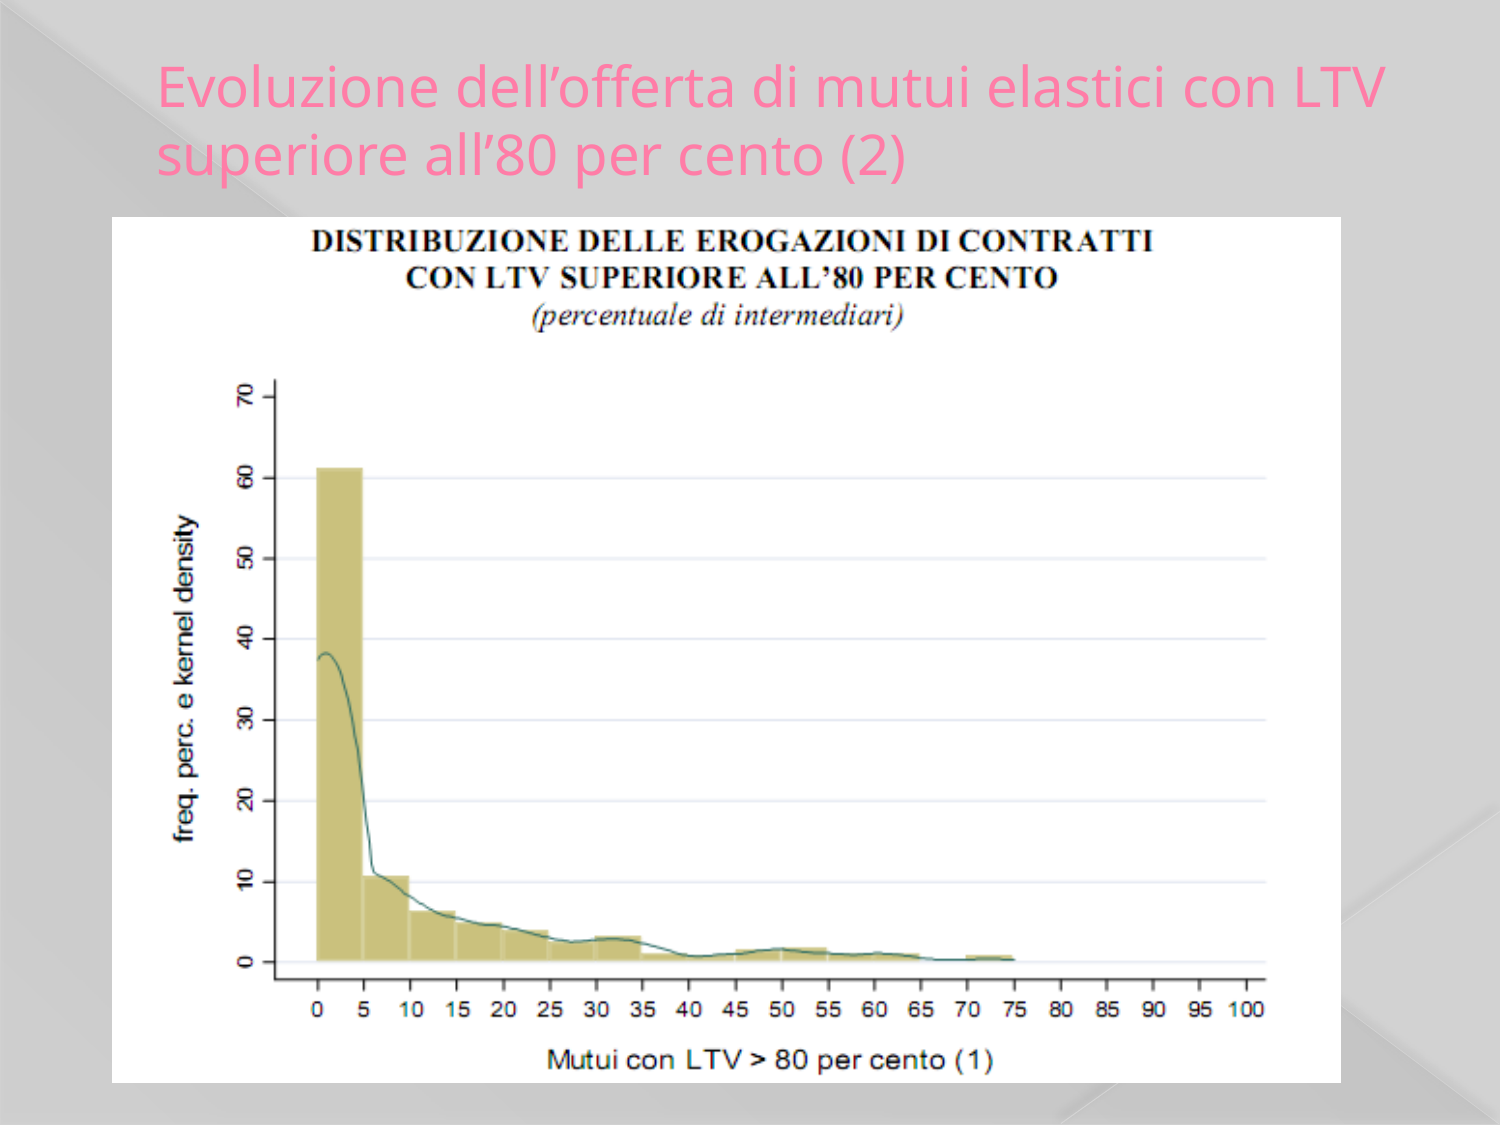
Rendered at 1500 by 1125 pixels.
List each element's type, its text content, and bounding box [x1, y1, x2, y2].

title Evoluzione dell’offerta di mutui elastici con LTV superiore all’80 per cento (2) [75, 43, 1425, 274]
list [111, 216, 1341, 1083]
